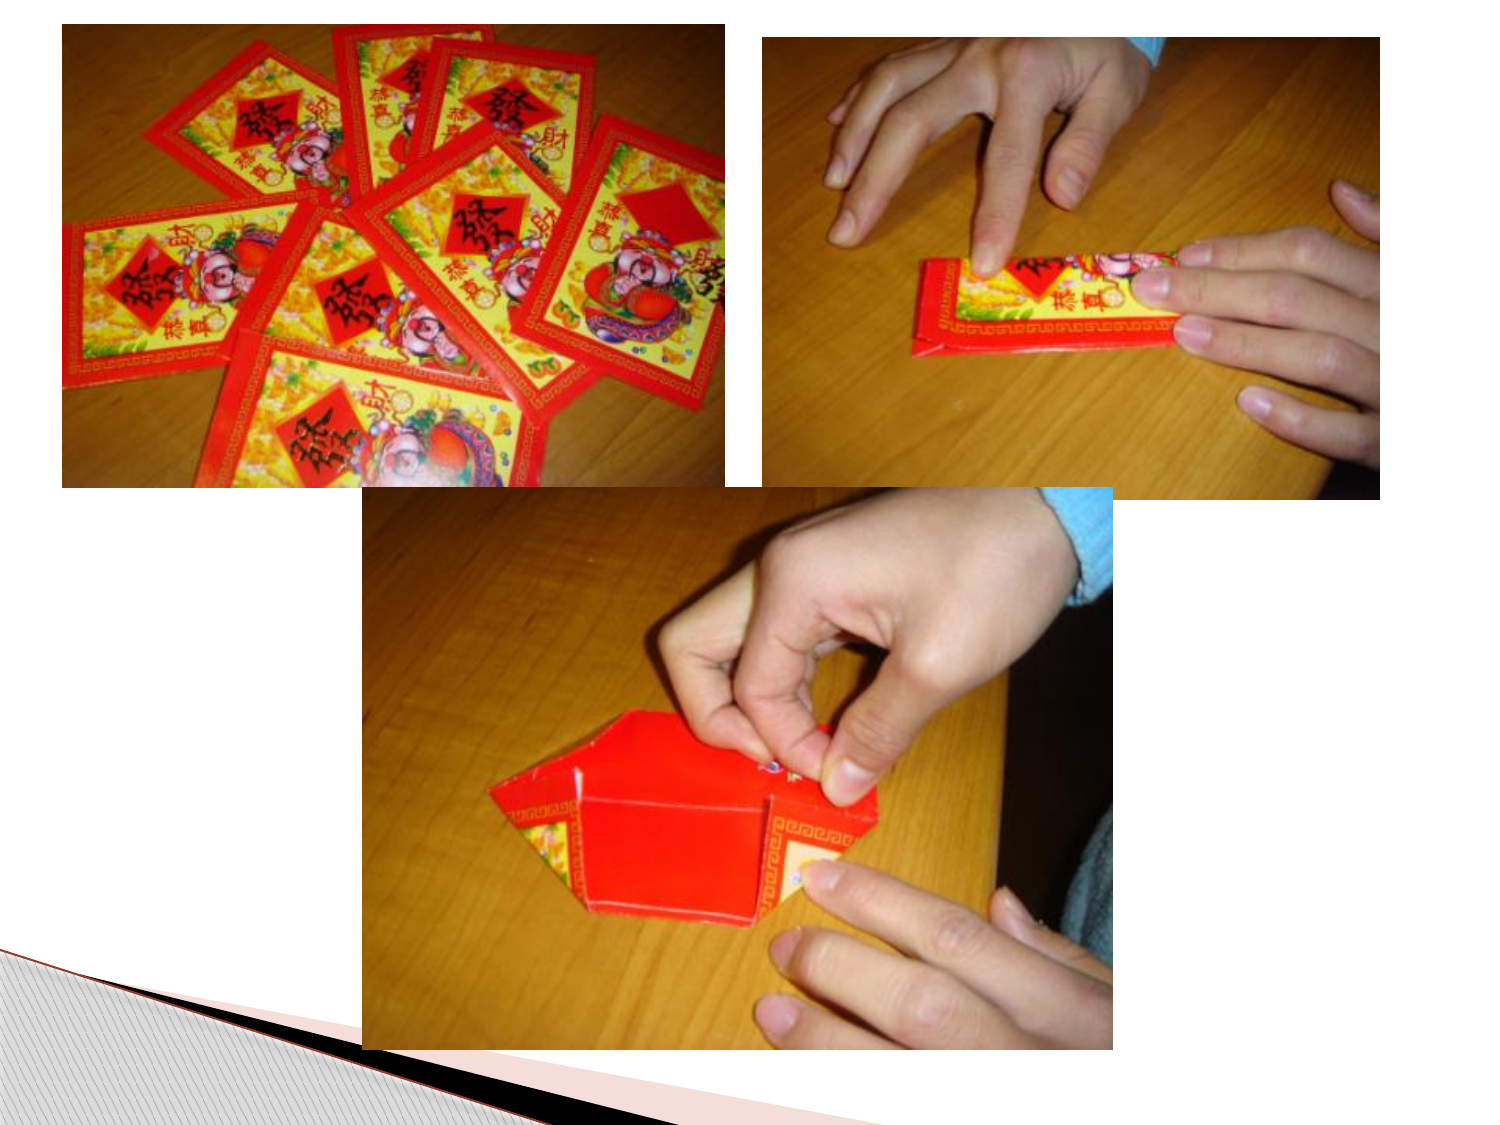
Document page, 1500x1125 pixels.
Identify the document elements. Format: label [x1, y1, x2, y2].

picture [62, 24, 1380, 1051]
